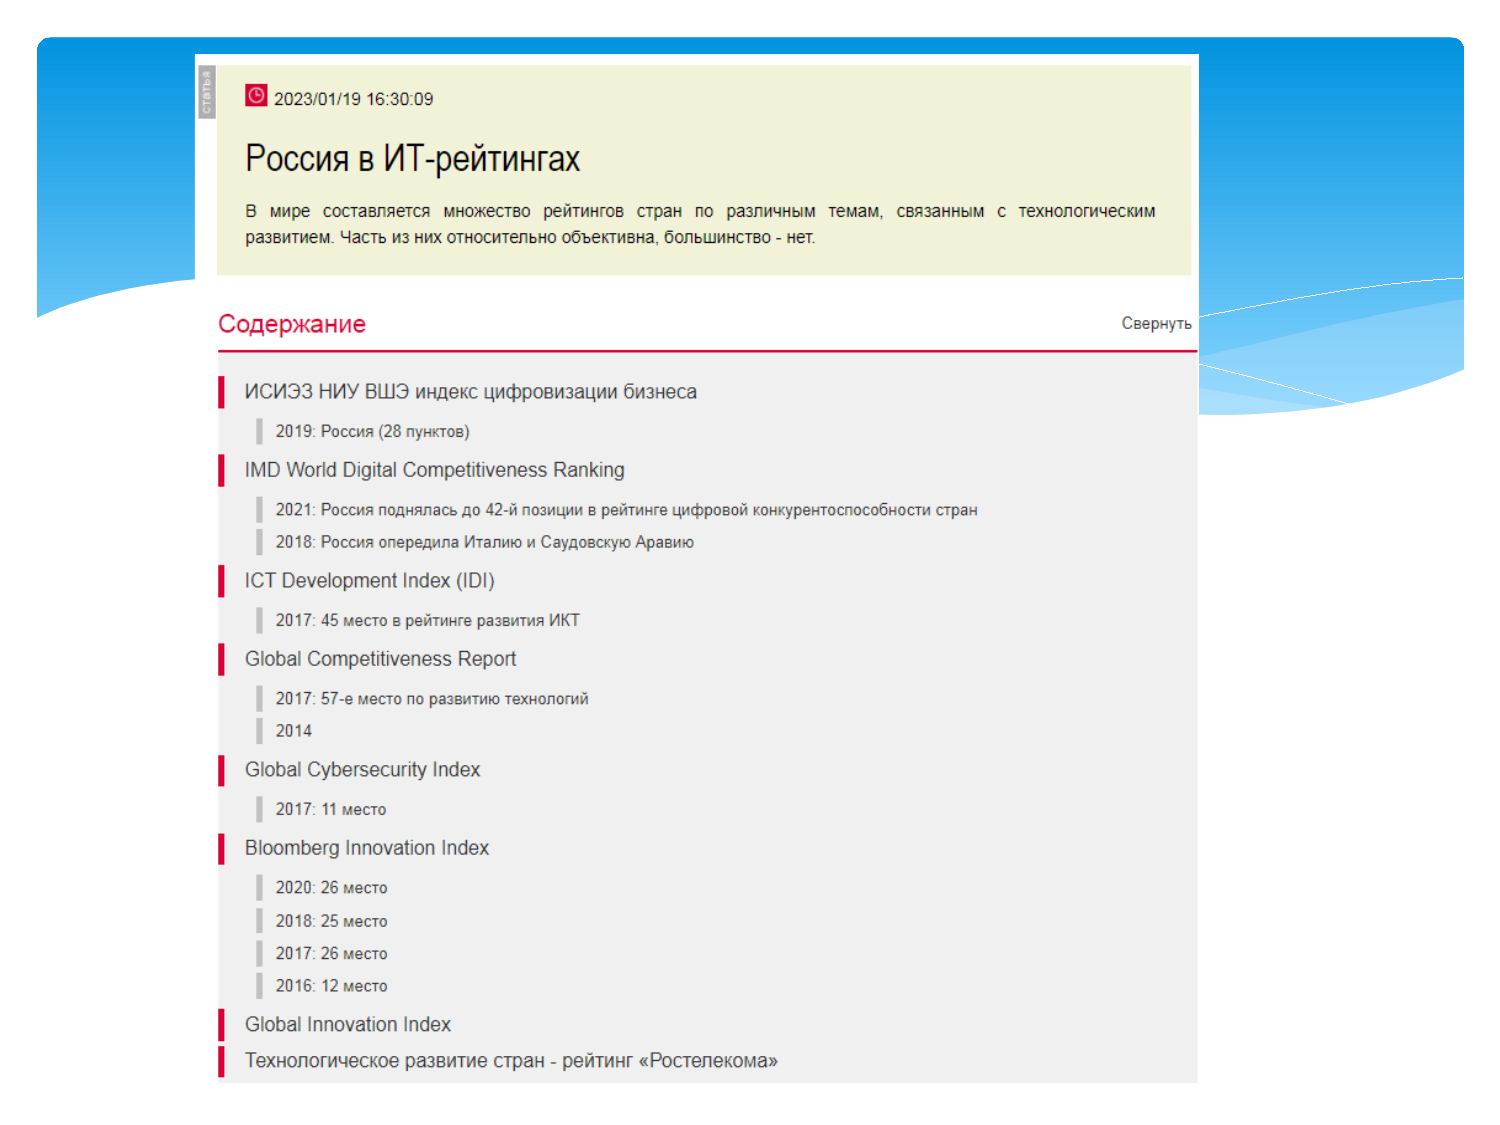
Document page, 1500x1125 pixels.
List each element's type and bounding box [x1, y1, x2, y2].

picture [194, 55, 1200, 1083]
